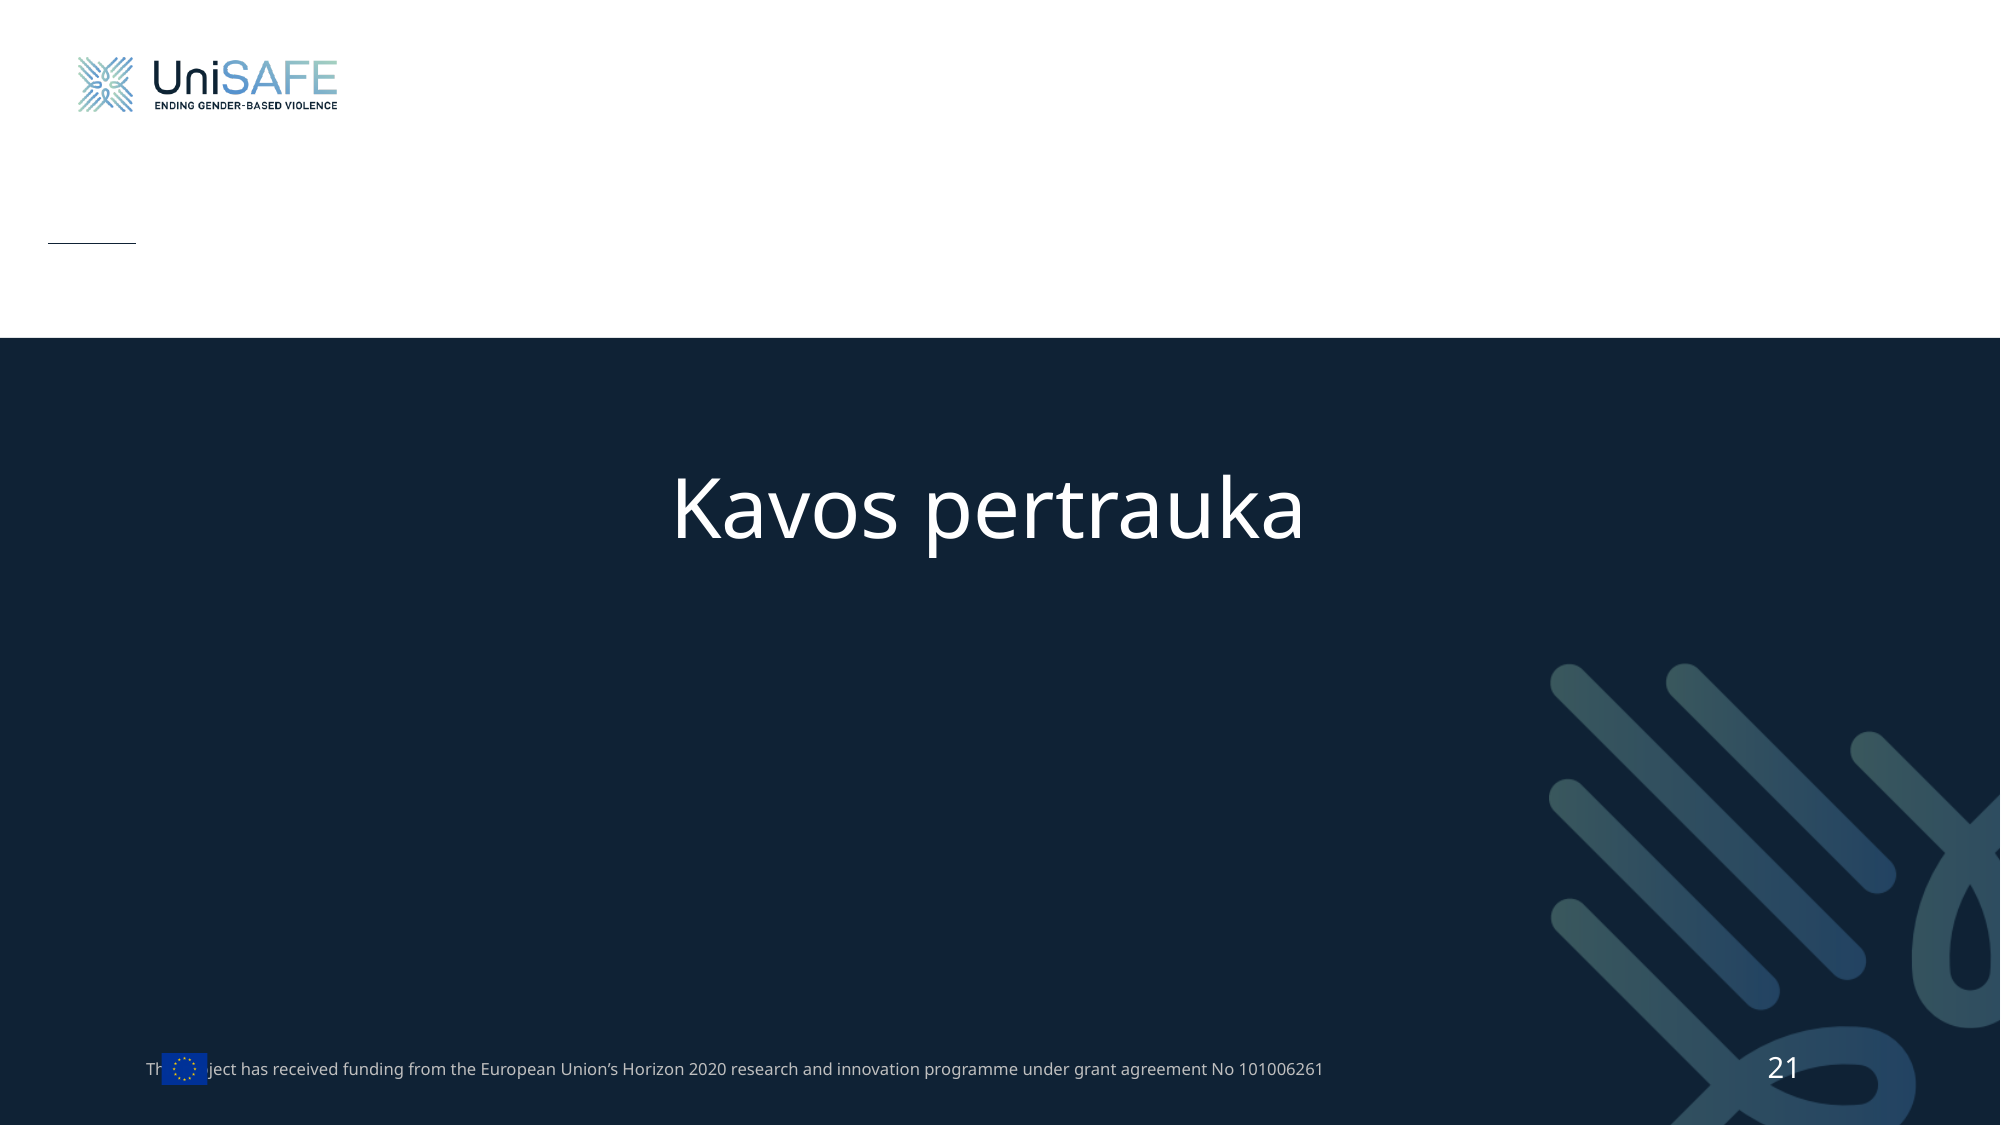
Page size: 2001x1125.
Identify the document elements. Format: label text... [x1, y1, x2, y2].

picture [78, 57, 337, 112]
text_box Kavos pertrauka [172, 434, 1828, 563]
